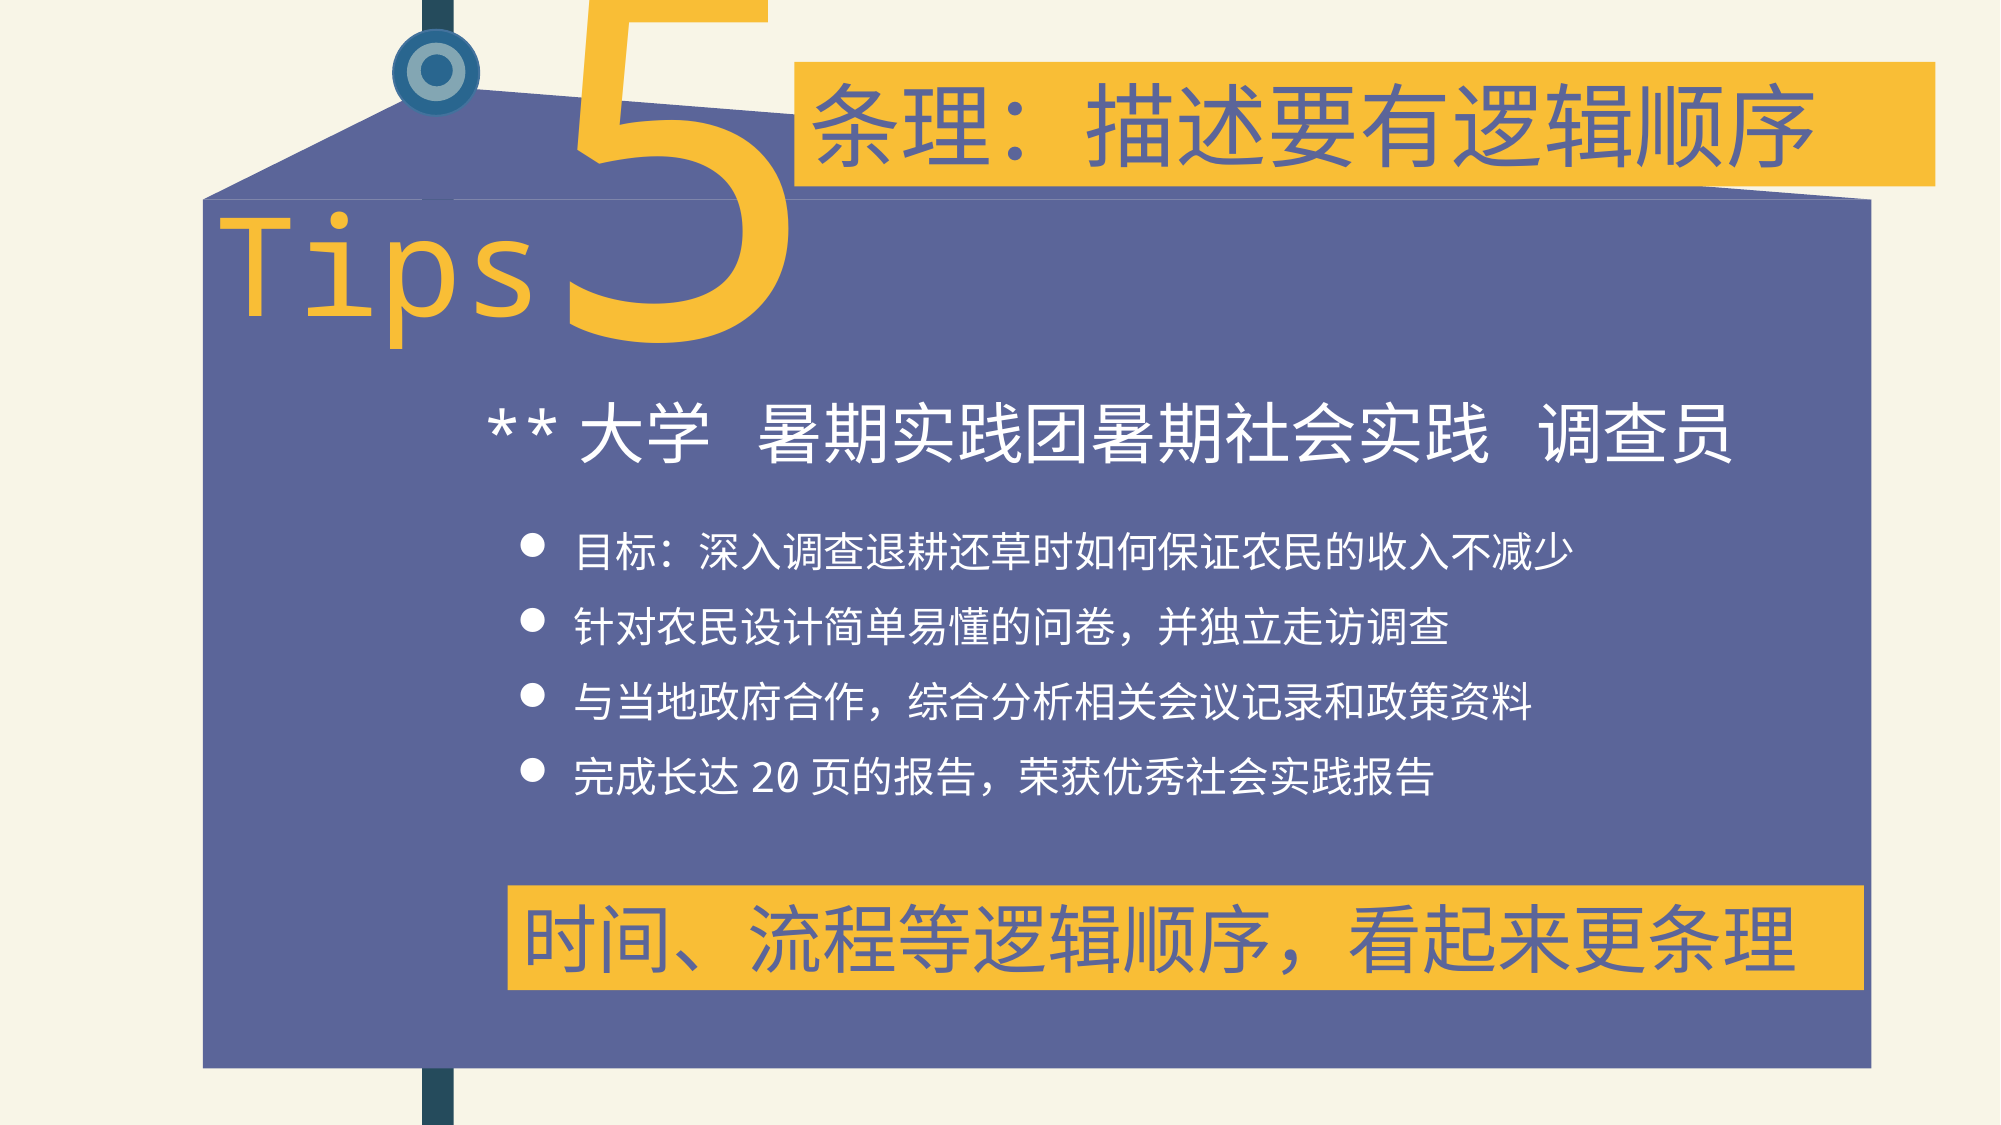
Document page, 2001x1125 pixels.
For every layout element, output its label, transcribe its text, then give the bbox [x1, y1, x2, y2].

text_box [421, 0, 455, 29]
text_box 5 [515, 0, 704, 85]
text_box [421, 1069, 455, 1125]
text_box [202, 85, 1872, 1069]
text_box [393, 29, 480, 116]
text_box 条理：描述要有逻辑顺序 [794, 61, 1936, 187]
